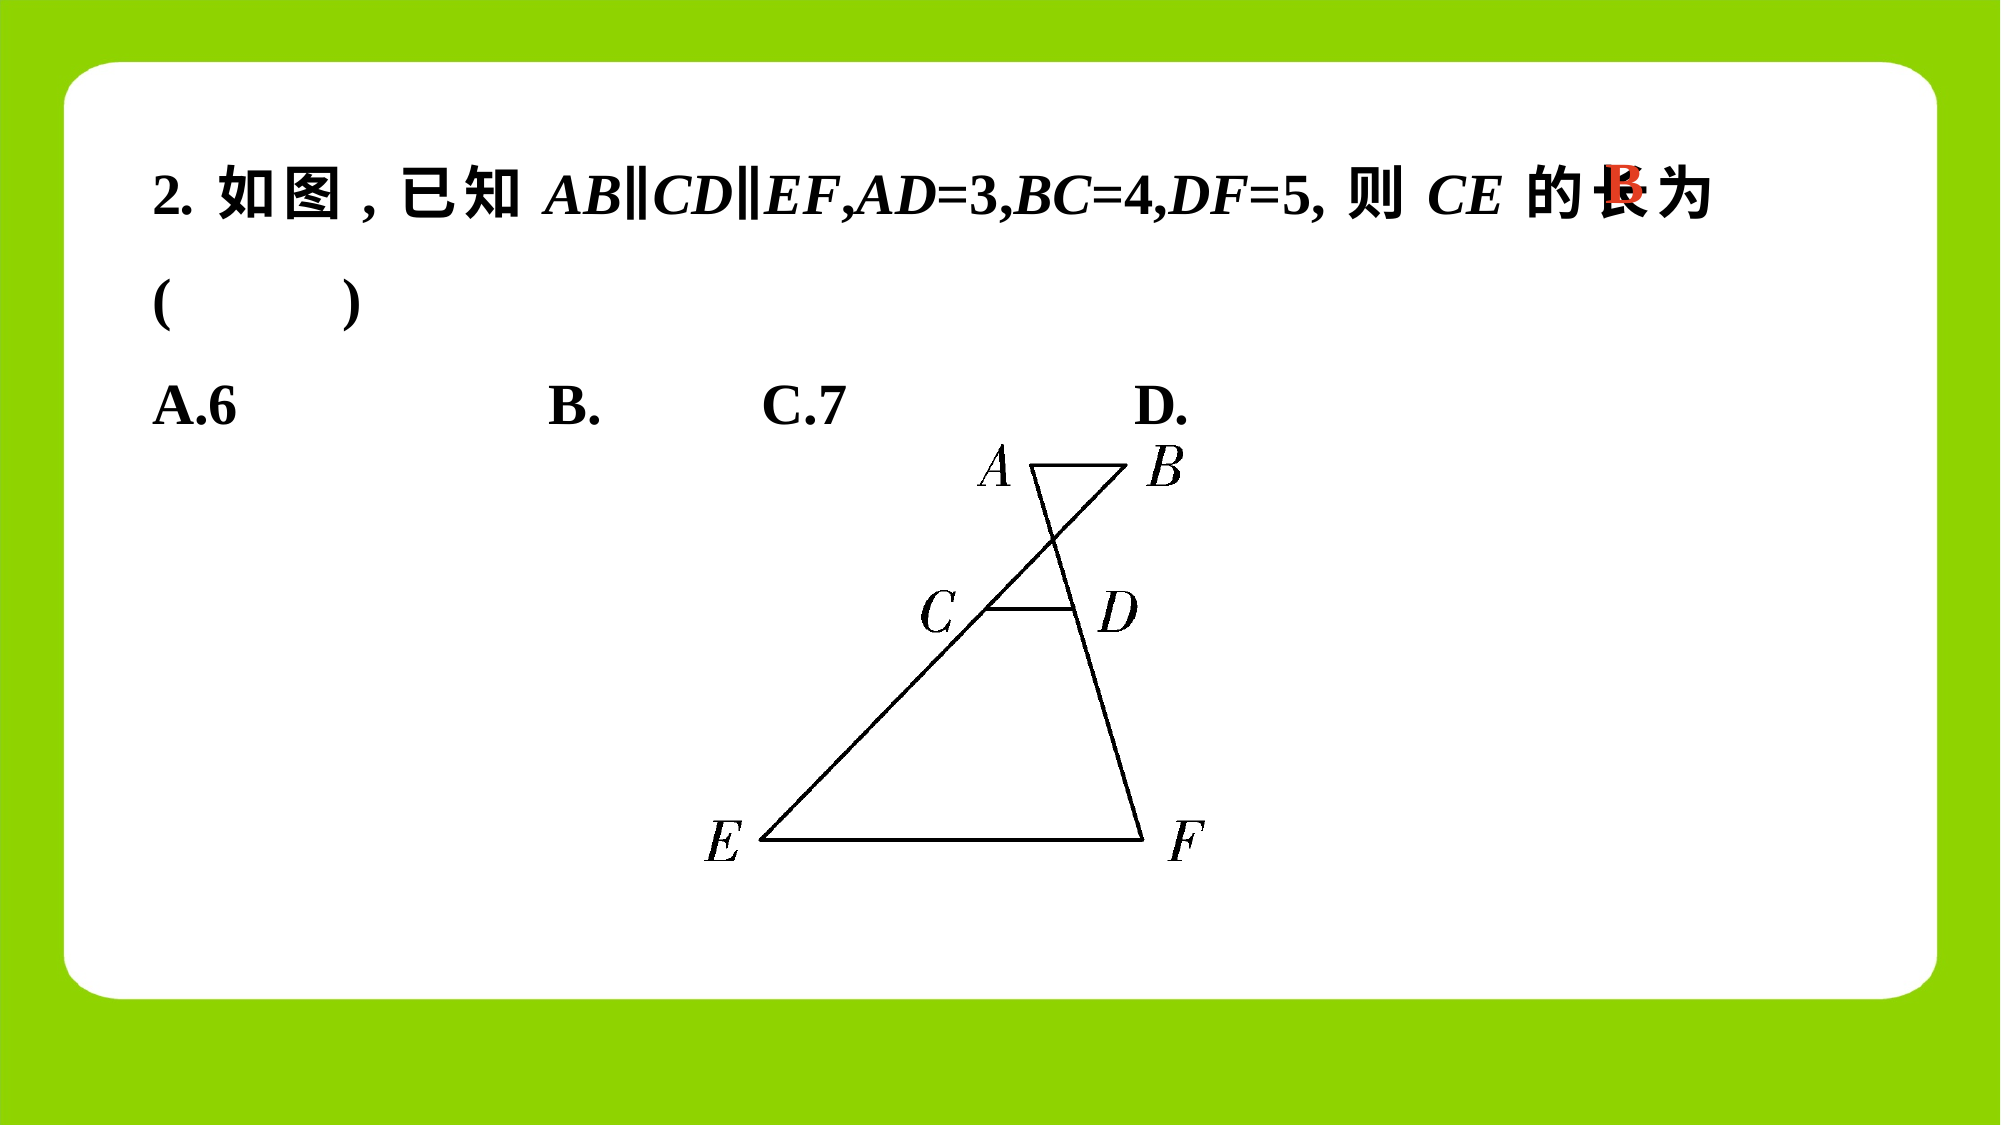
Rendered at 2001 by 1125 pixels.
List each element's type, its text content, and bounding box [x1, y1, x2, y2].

text_box B [1590, 137, 1667, 222]
picture [0, 0, 2001, 1125]
